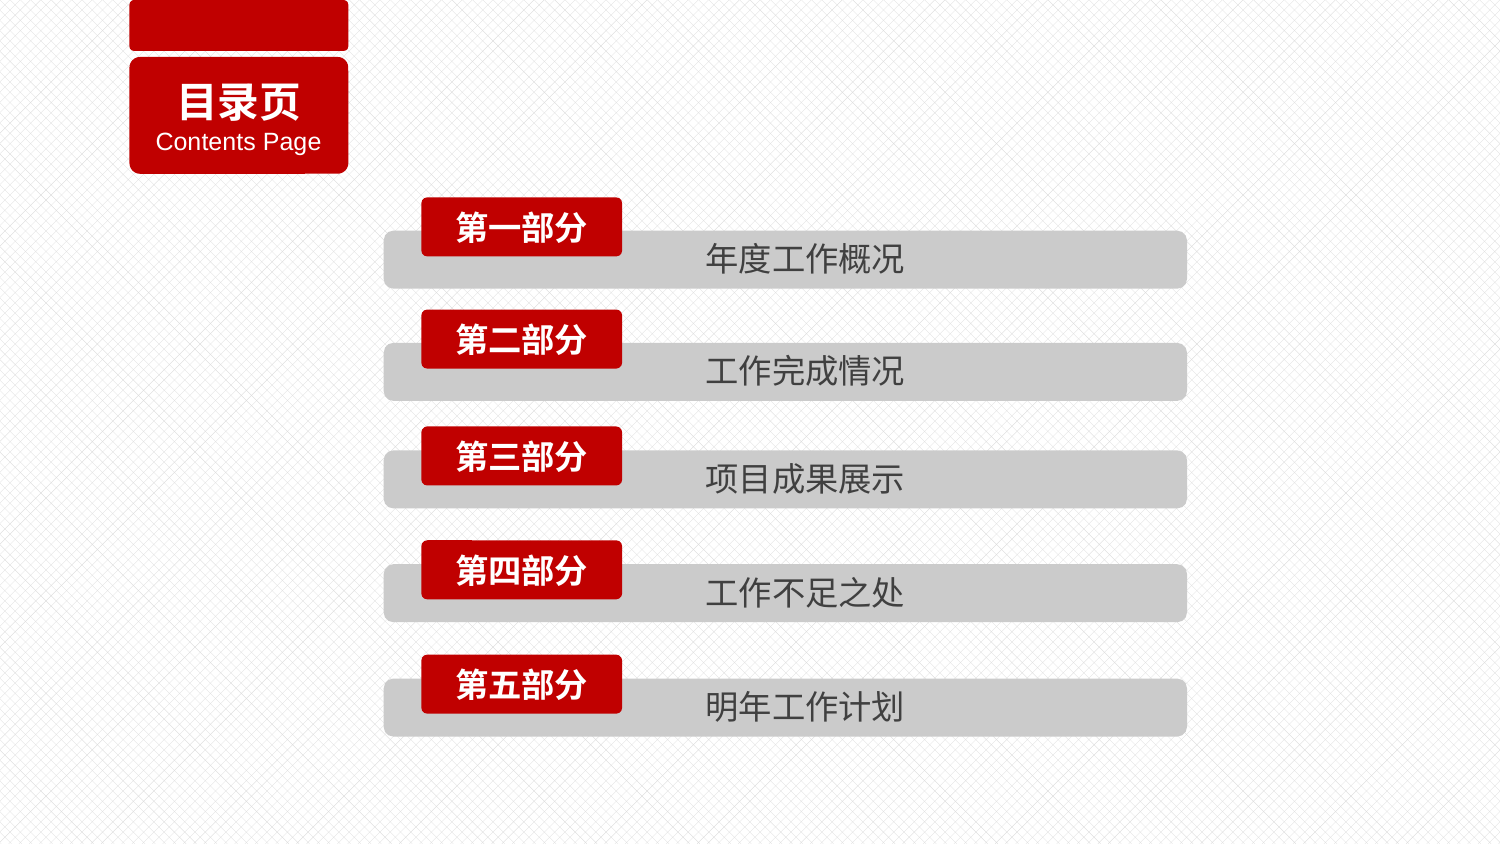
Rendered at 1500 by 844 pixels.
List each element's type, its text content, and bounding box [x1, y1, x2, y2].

text_box 工作完成情况 [690, 342, 921, 398]
text_box 第五部分 [419, 652, 625, 716]
text_box 第四部分 [419, 538, 625, 602]
text_box [381, 676, 1190, 739]
text_box 年度工作概况 [690, 230, 921, 286]
text_box 第一部分 [419, 195, 625, 259]
text_box 项目成果展示 [690, 450, 921, 506]
text_box [381, 340, 1190, 403]
text_box 第三部分 [419, 424, 625, 488]
text_box 工作不足之处 [690, 564, 921, 619]
text_box 目录页 Contents Page [127, 54, 351, 176]
text_box 第二部分 [419, 307, 625, 371]
text_box [127, 0, 351, 54]
text_box 明年工作计划 [690, 678, 921, 734]
text_box [381, 448, 1190, 511]
text_box [381, 562, 1190, 625]
text_box [381, 228, 1190, 291]
